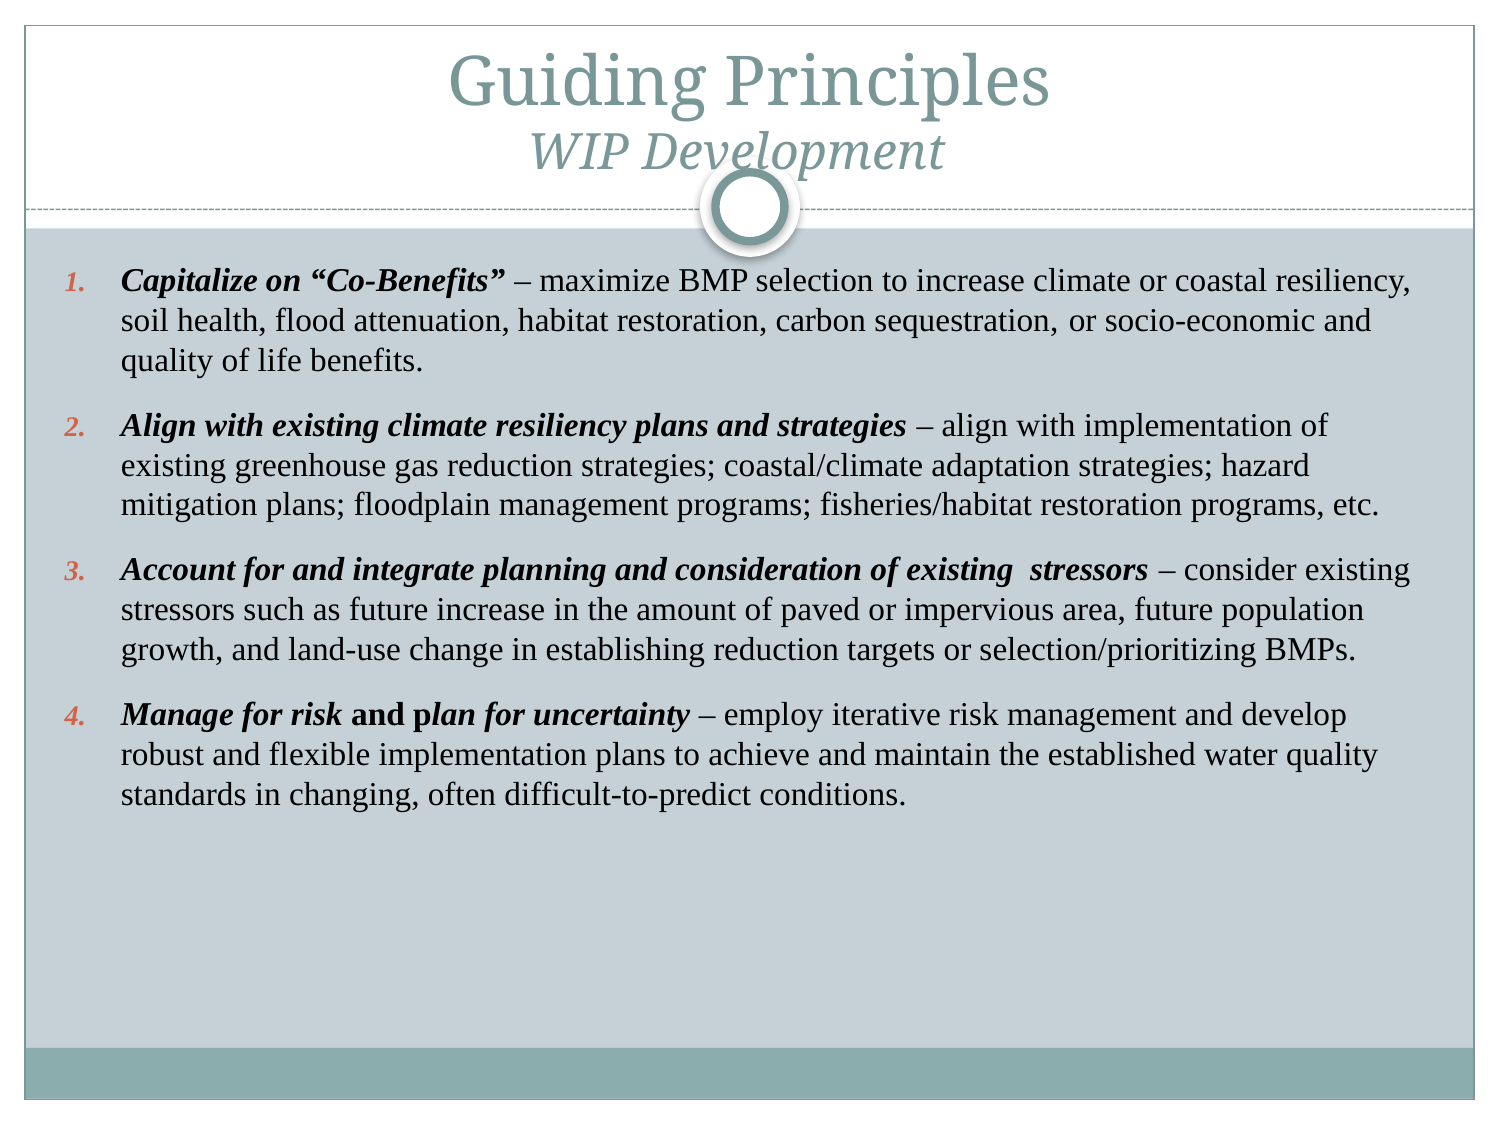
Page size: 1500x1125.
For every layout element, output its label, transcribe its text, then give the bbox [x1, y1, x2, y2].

title Guiding Principles WIP Development [50, 62, 1450, 187]
list Capitalize on “Co-Benefits” – maximize BMP selection to increase climate or coastal resiliency, soil health, flood attenuation, habitat restoration, carbon sequestration, or socio-economic and quality of life benefits. Align with existing climate resiliency plans and strategies – align with implementation of existing greenhouse gas reduction strategies; coastal/climate adaptation strategies; hazard mitigation plans; floodplain management programs; fisheries/habitat restoration programs, etc. Account for and integrate planning and consideration of existing stressors – consider existing stressors such as future increase in the amount of paved or impervious area, future population growth, and land-use change in establishing reduction targets or selection/prioritizing BMPs. Manage for risk and plan for uncertainty – employ iterative risk management and develop robust and flexible implementation plans to achieve and maintain the established water quality standards in changing, often difficult-to-predict conditions. [49, 250, 1445, 1001]
